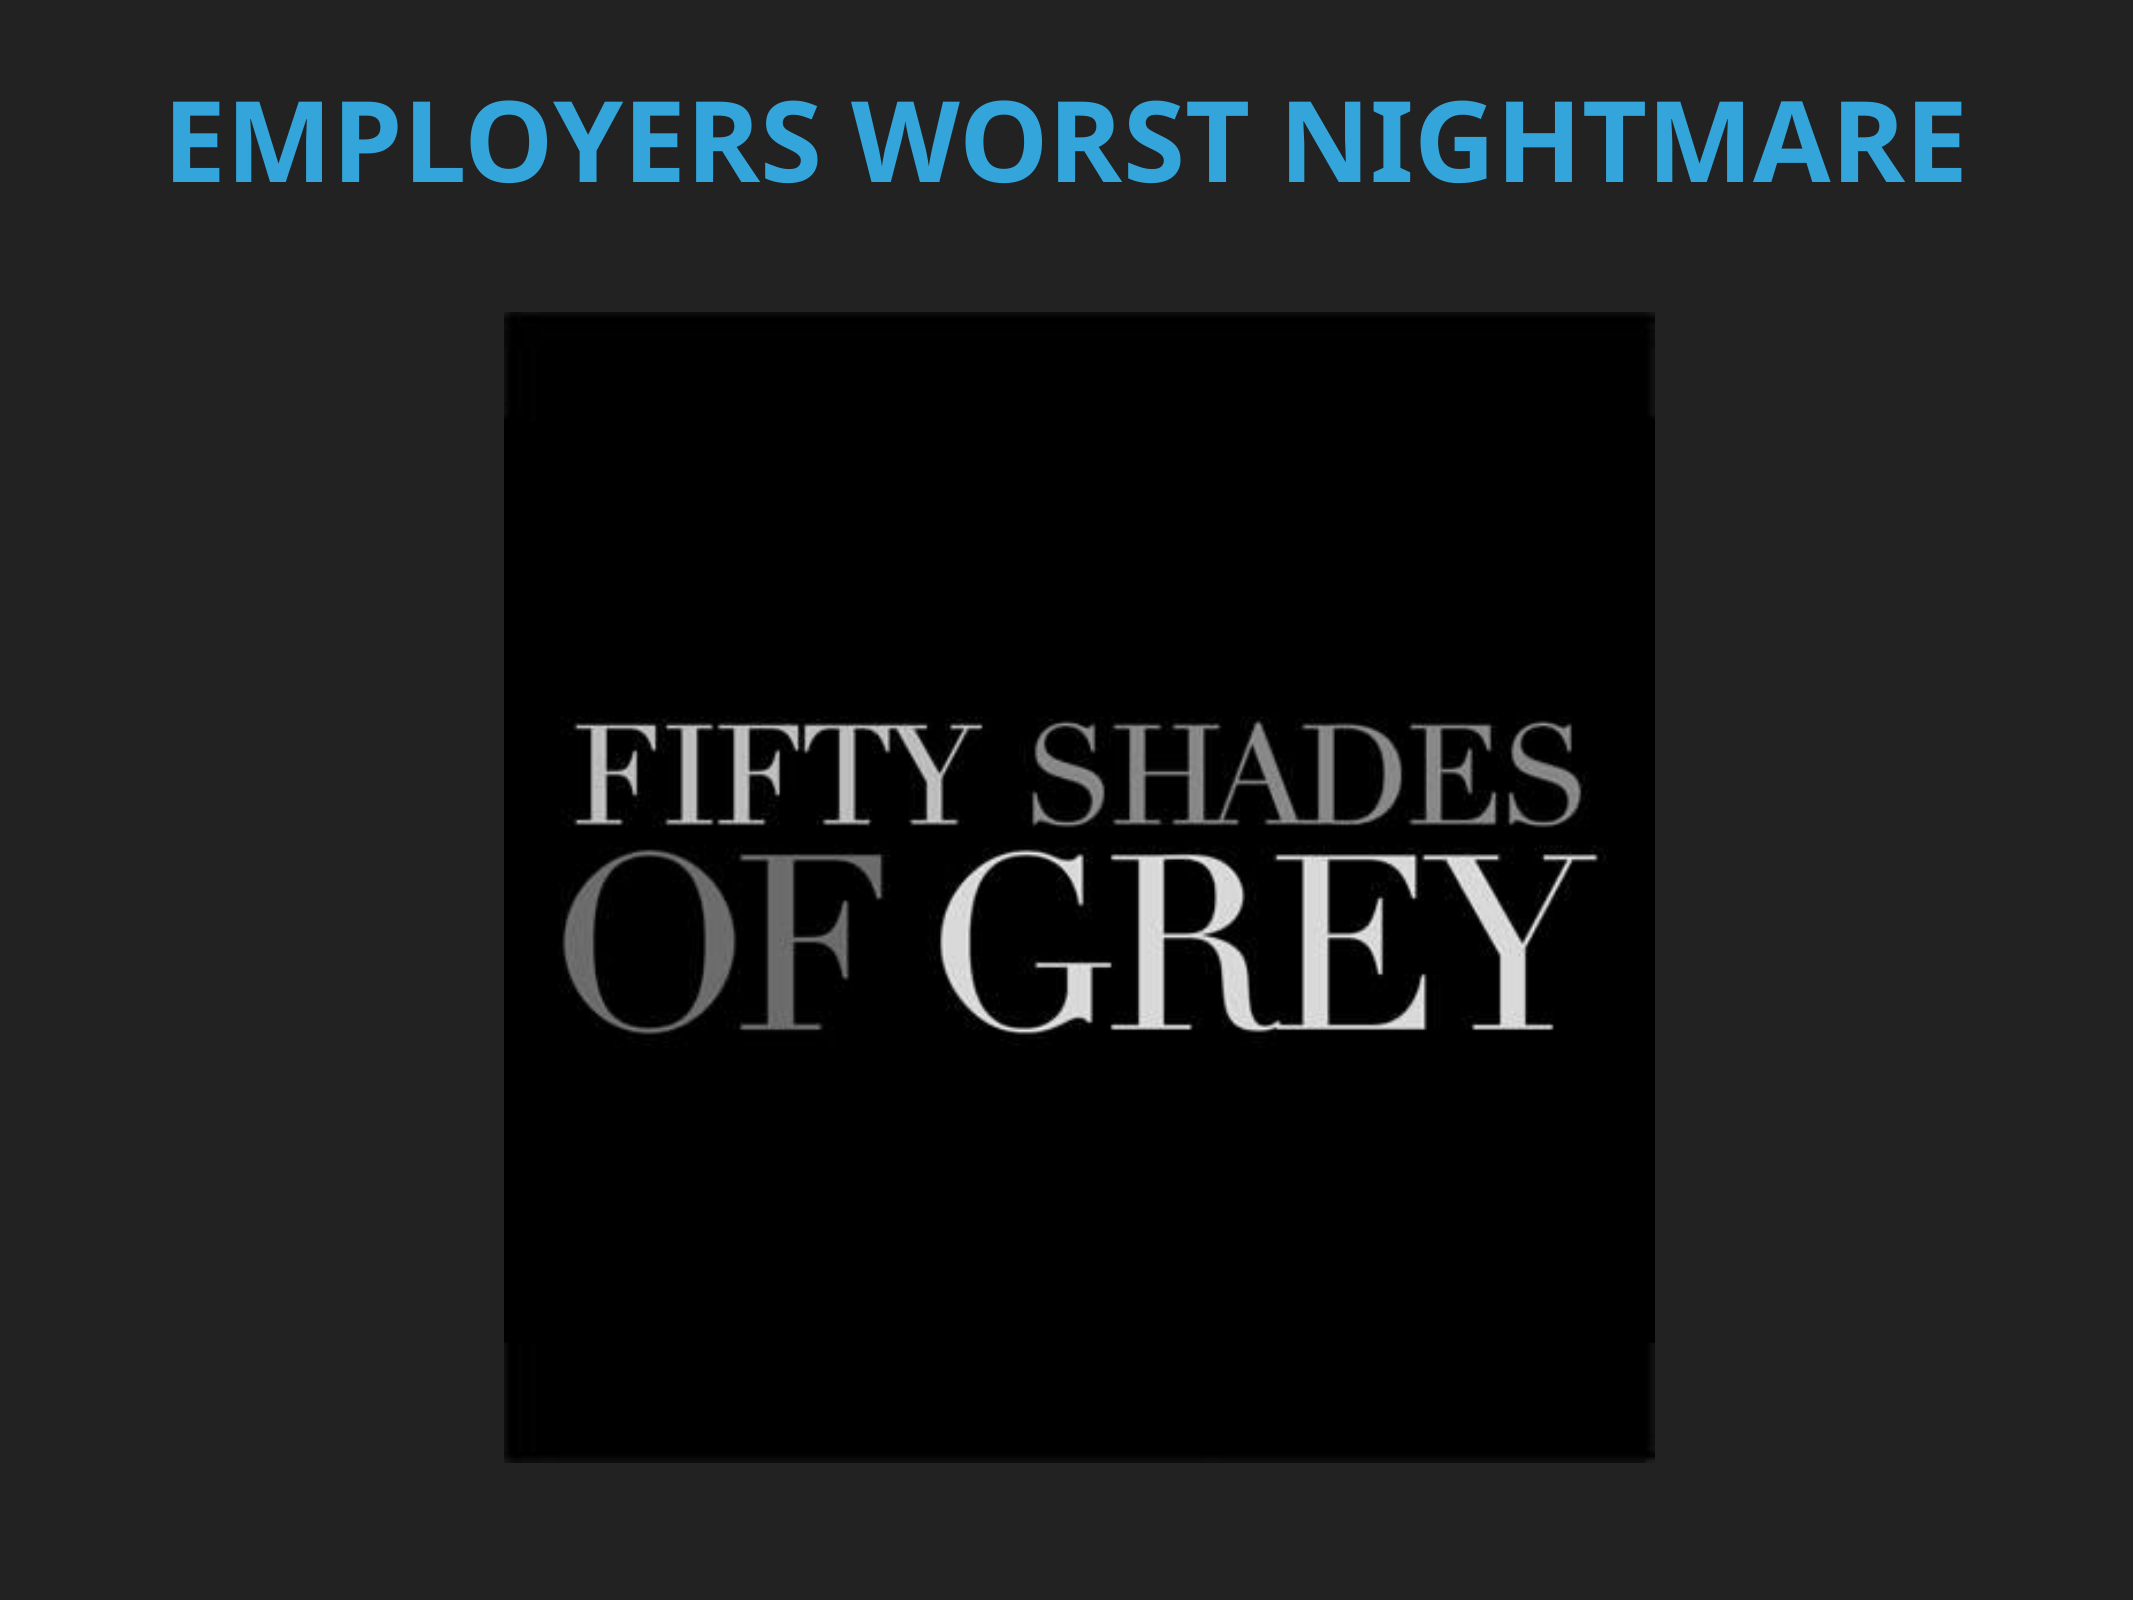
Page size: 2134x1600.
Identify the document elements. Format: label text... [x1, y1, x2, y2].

picture [503, 312, 1655, 1463]
title Employers worst nightmare [0, 86, 2134, 214]
